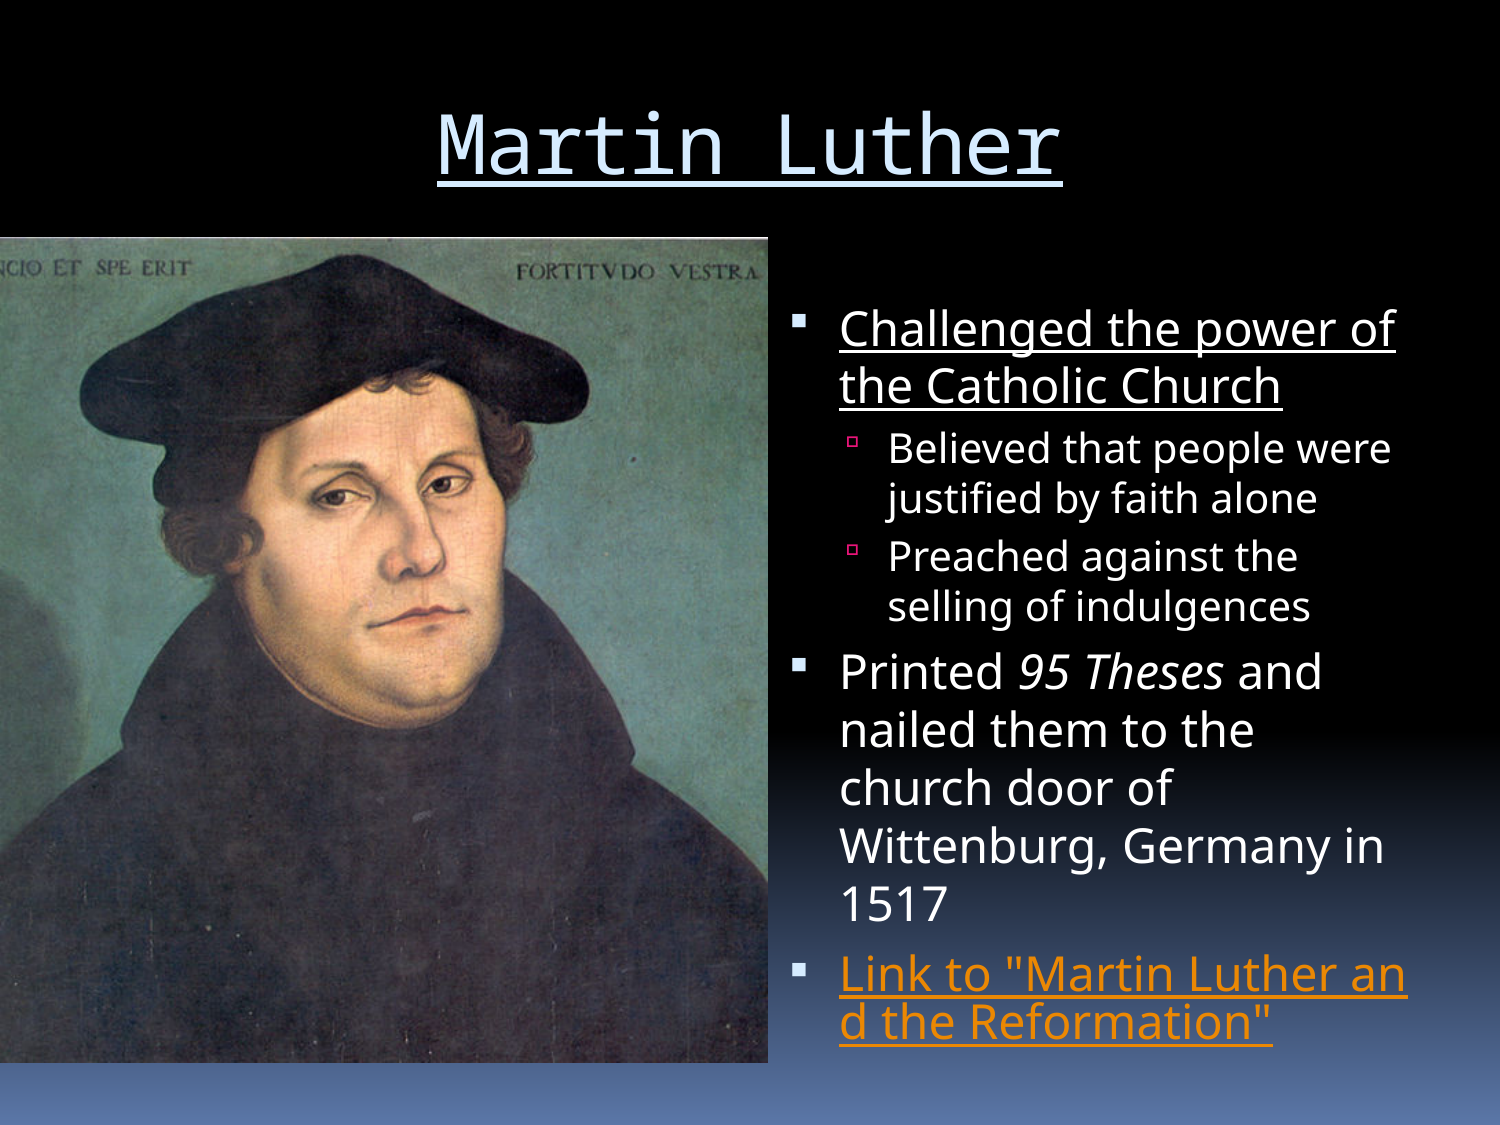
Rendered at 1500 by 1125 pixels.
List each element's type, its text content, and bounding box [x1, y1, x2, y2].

list Challenged the power of the Catholic Church Believed that people were justified by faith alone Preached against the selling of indulgences Printed 95 Theses and nailed them to the church door of Wittenburg, Germany in 1517 Link to "Martin Luther and the Reformation" [777, 290, 1427, 1033]
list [0, 236, 768, 1063]
title Martin Luther [75, 83, 1425, 234]
